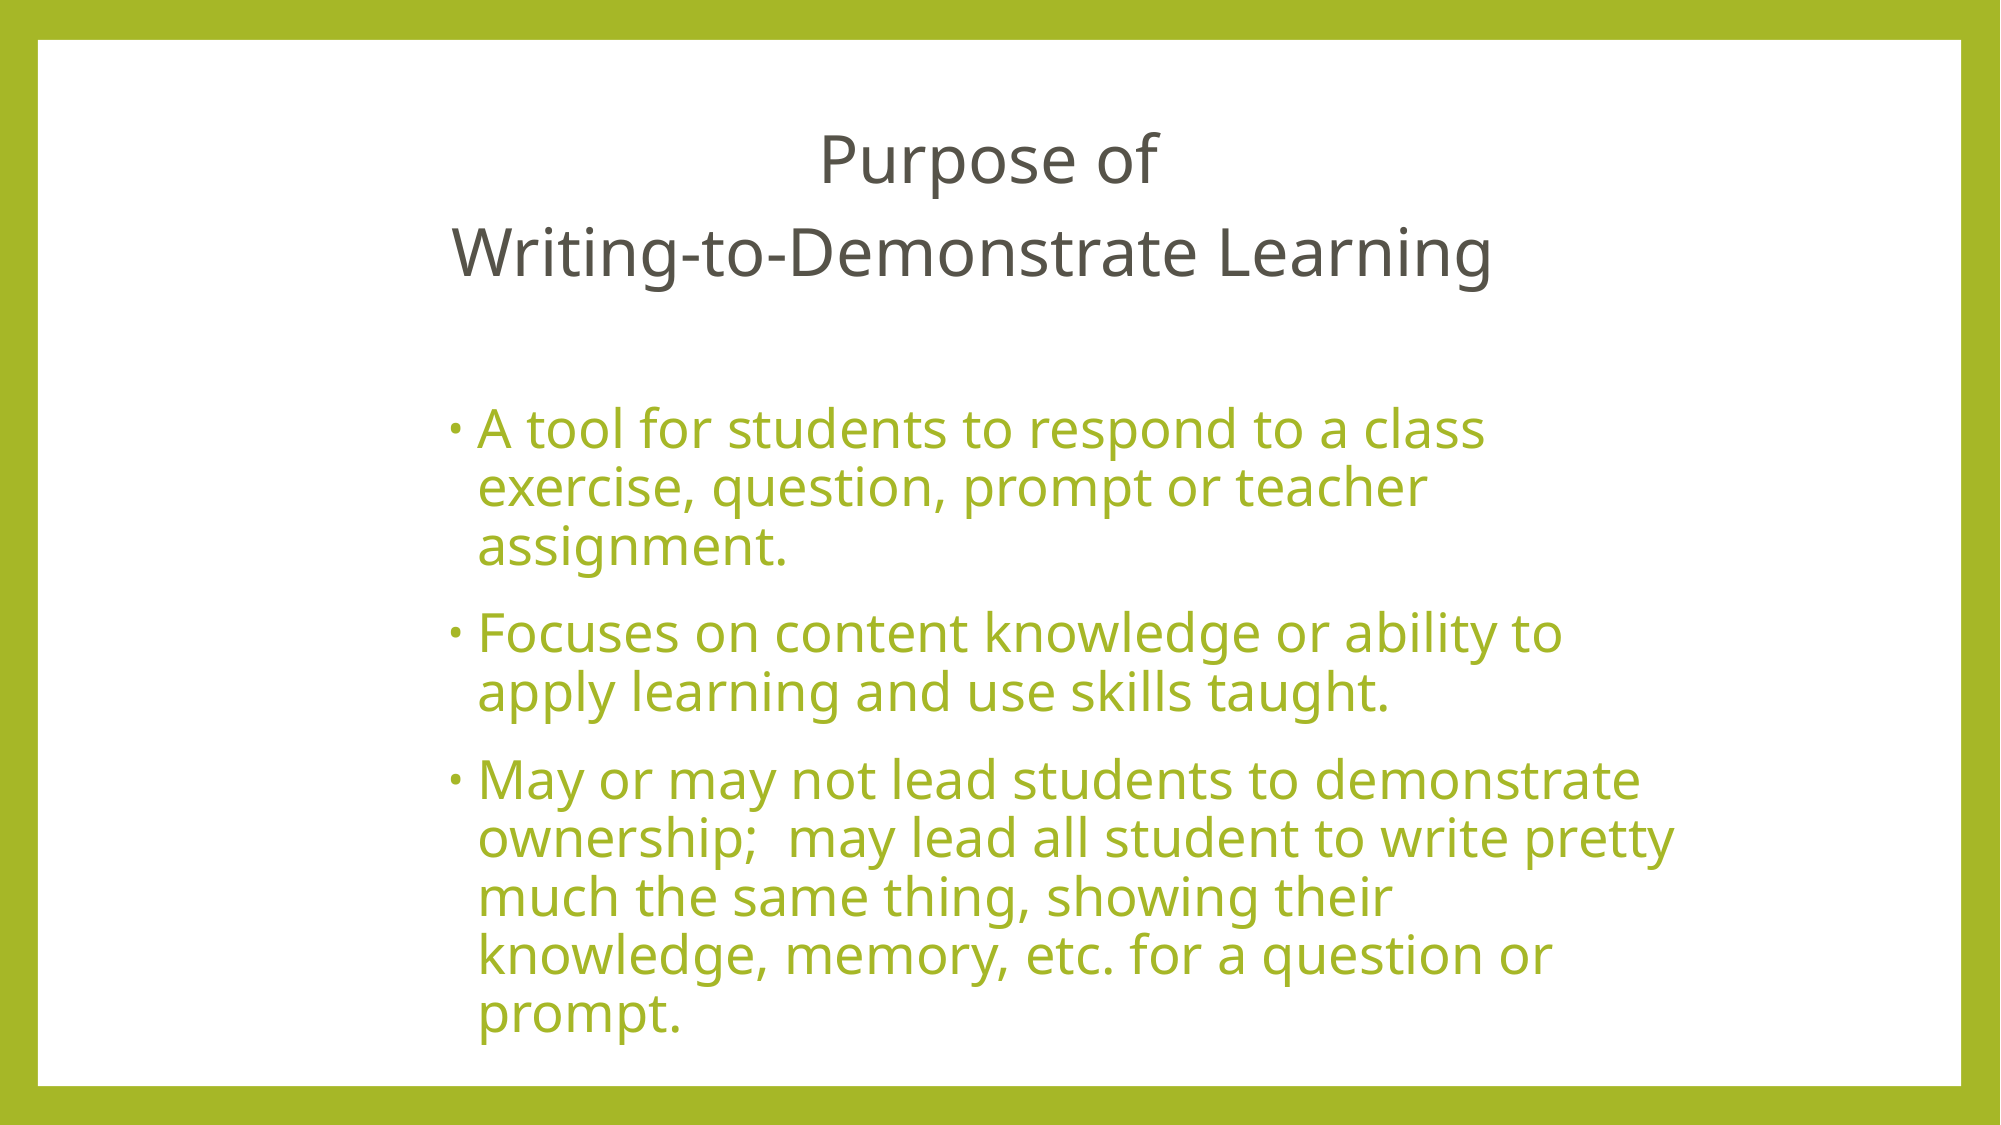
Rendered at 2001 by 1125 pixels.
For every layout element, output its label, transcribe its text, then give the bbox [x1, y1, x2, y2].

list A tool for students to respond to a class exercise, question, prompt or teacher assignment. Focuses on content knowledge or ability to apply learning and use skills taught. May or may not lead students to demonstrate ownership; may lead all student to write pretty much the same thing, showing their knowledge, memory, etc. for a question or prompt. [425, 299, 1700, 950]
title Purpose of Writing-to-Demonstrate Learning [187, 99, 1808, 323]
